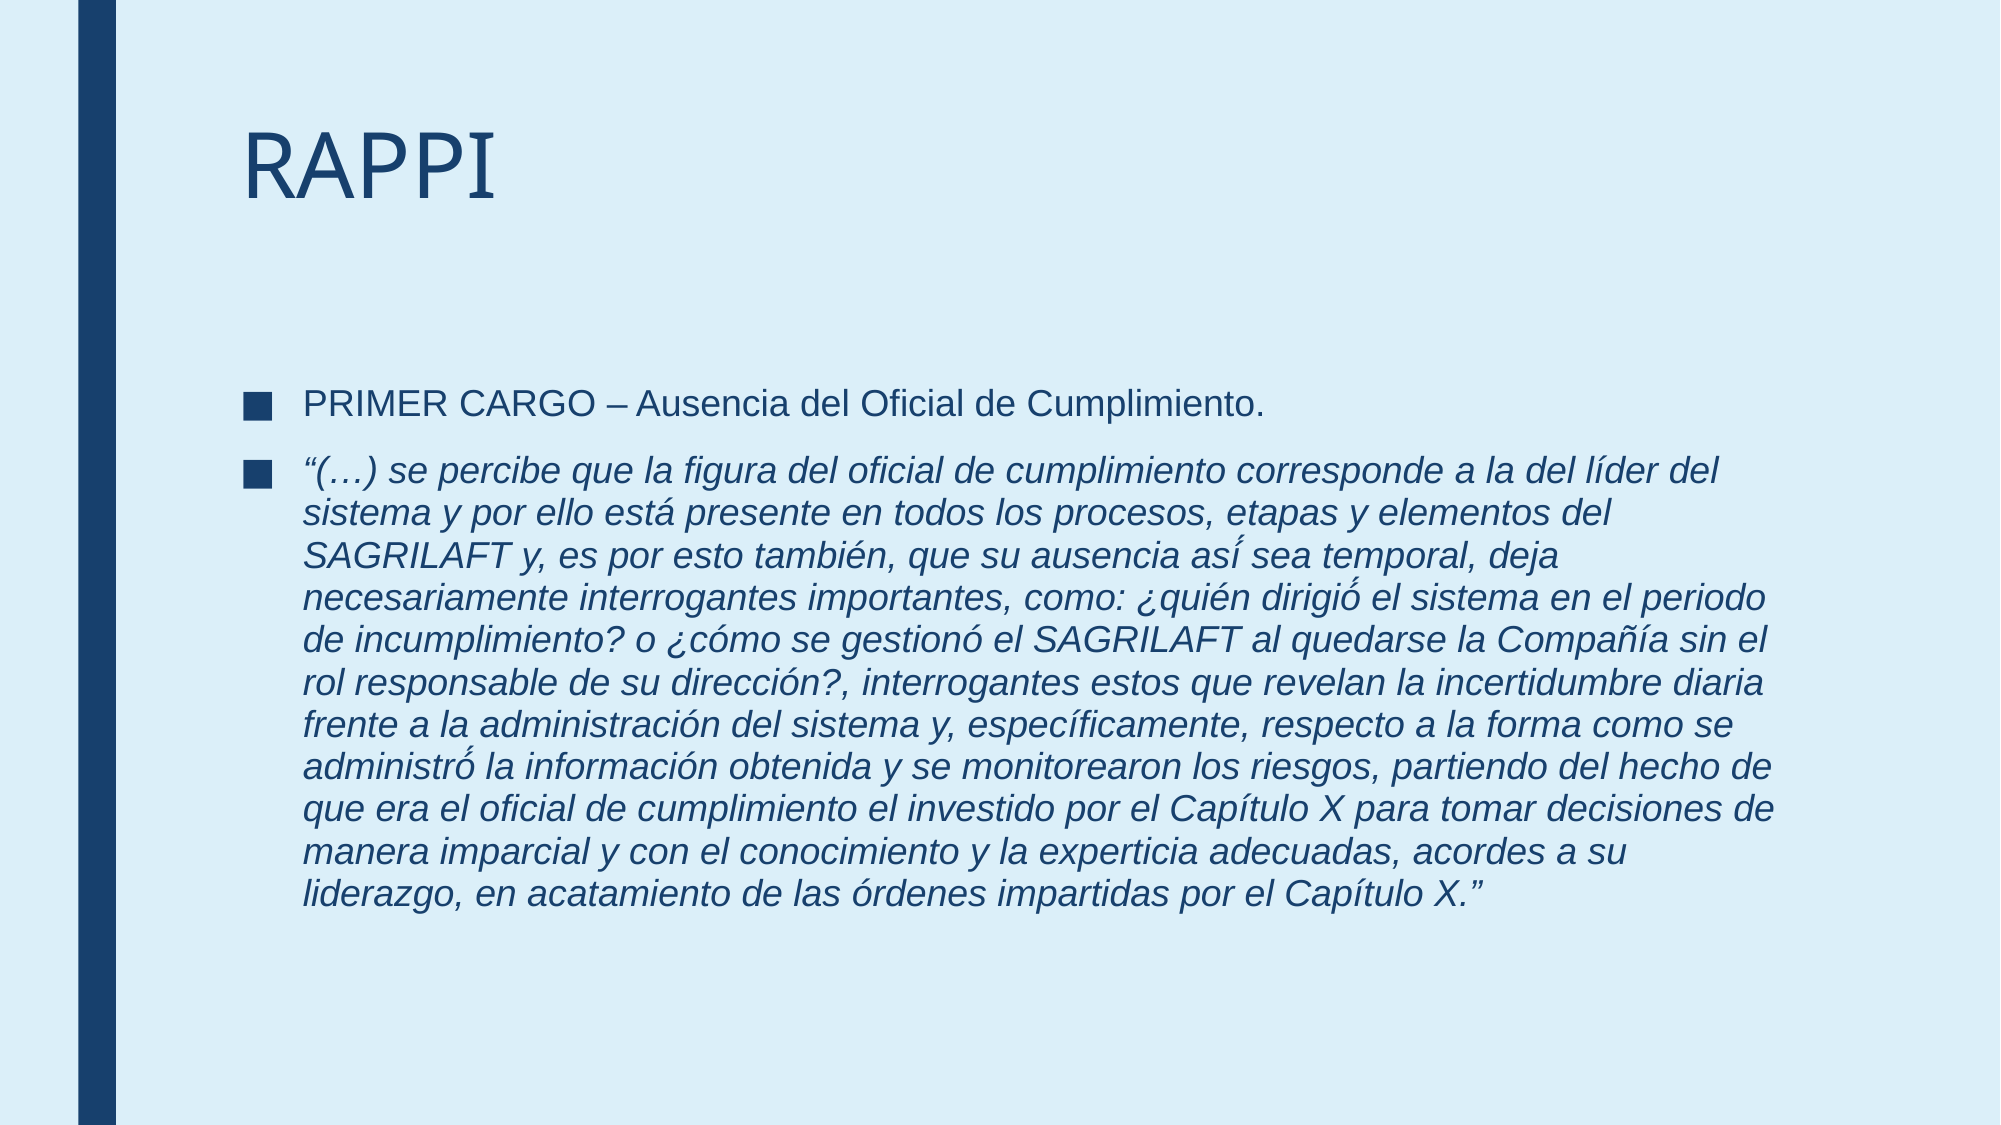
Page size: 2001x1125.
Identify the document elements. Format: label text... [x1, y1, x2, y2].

list PRIMER CARGO – Ausencia del Oficial de Cumplimiento. “(…) se percibe que la figura del oficial de cumplimiento corresponde a la del líder del sistema y por ello está presente en todos los procesos, etapas y elementos del SAGRILAFT y, es por esto también, que su ausencia así́ sea temporal, deja necesariamente interrogantes importantes, como: ¿quién dirigió́ el sistema en el periodo de incumplimiento? o ¿cómo se gestionó el SAGRILAFT al quedarse la Compañía sin el rol responsable de su dirección?, interrogantes estos que revelan la incertidumbre diaria frente a la administración del sistema y, específicamente, respecto a la forma como se administró́ la información obtenida y se monitorearon los riesgos, partiendo del hecho de que era el oficial de cumplimiento el investido por el Capítulo X para tomar decisiones de manera imparcial y con el conocimiento y la experticia adecuadas, acordes a su liderazgo, en acatamiento de las órdenes impartidas por el Capítulo X.” [225, 375, 1800, 963]
title RAPPI [225, 112, 1800, 357]
